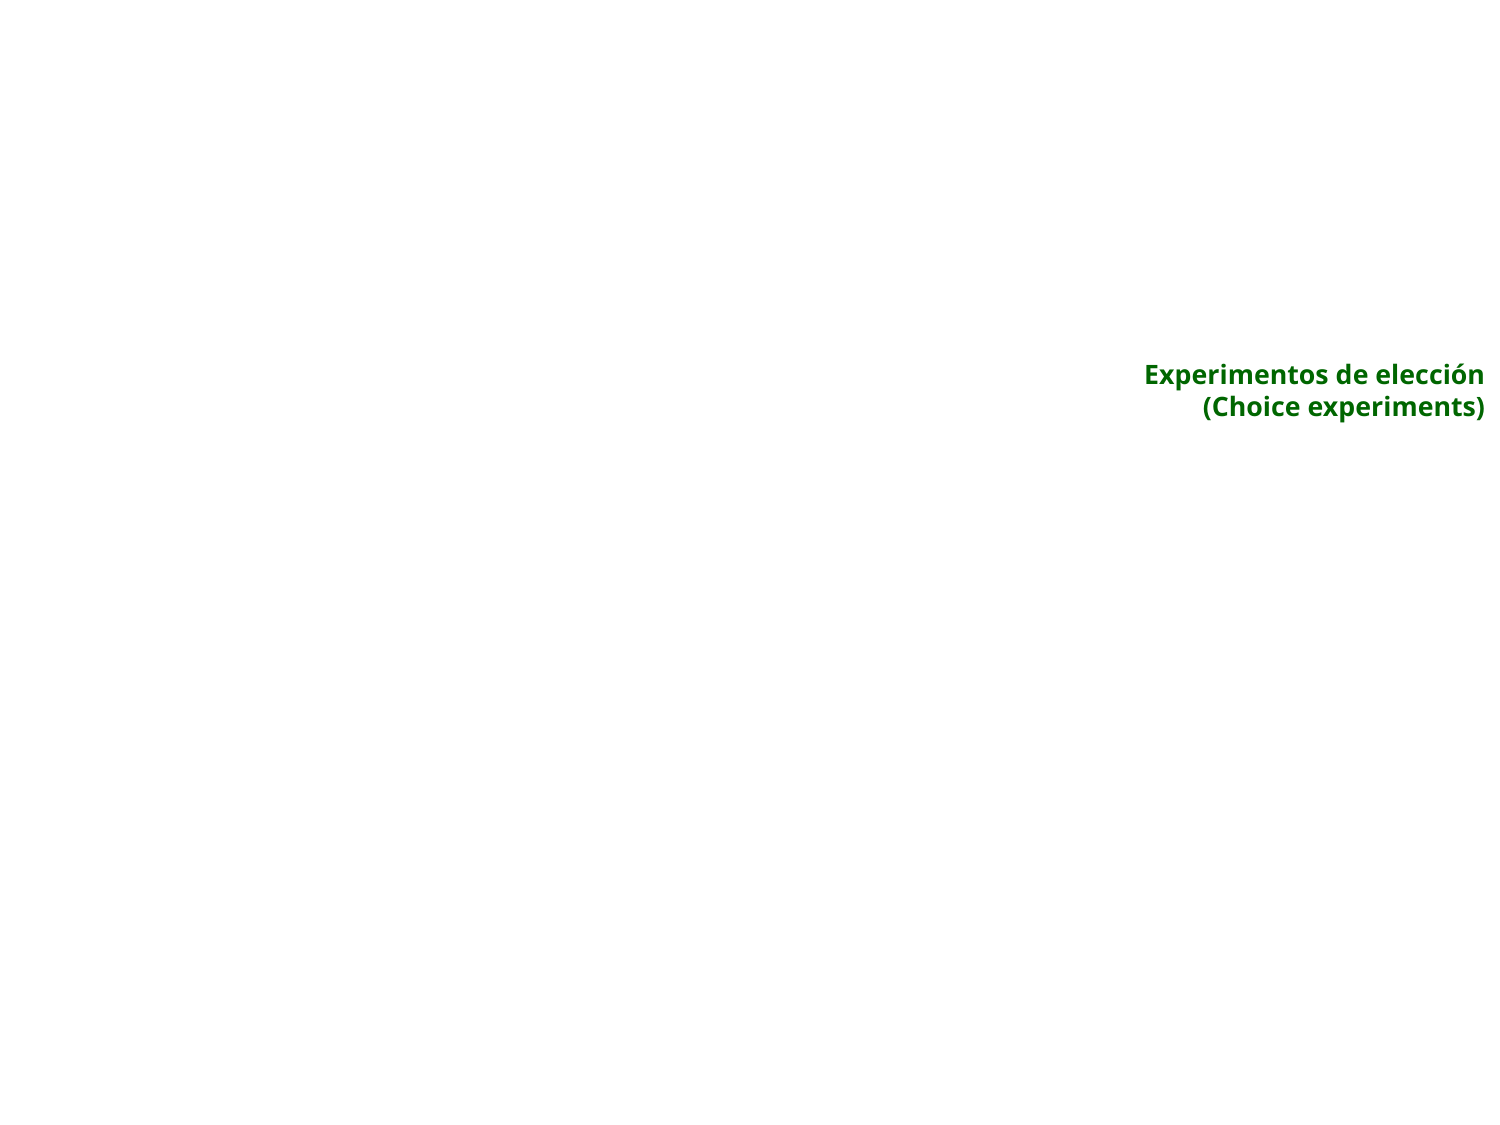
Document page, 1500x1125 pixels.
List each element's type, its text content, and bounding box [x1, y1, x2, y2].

title Experimentos de elección (Choice experiments) [150, 350, 1500, 431]
